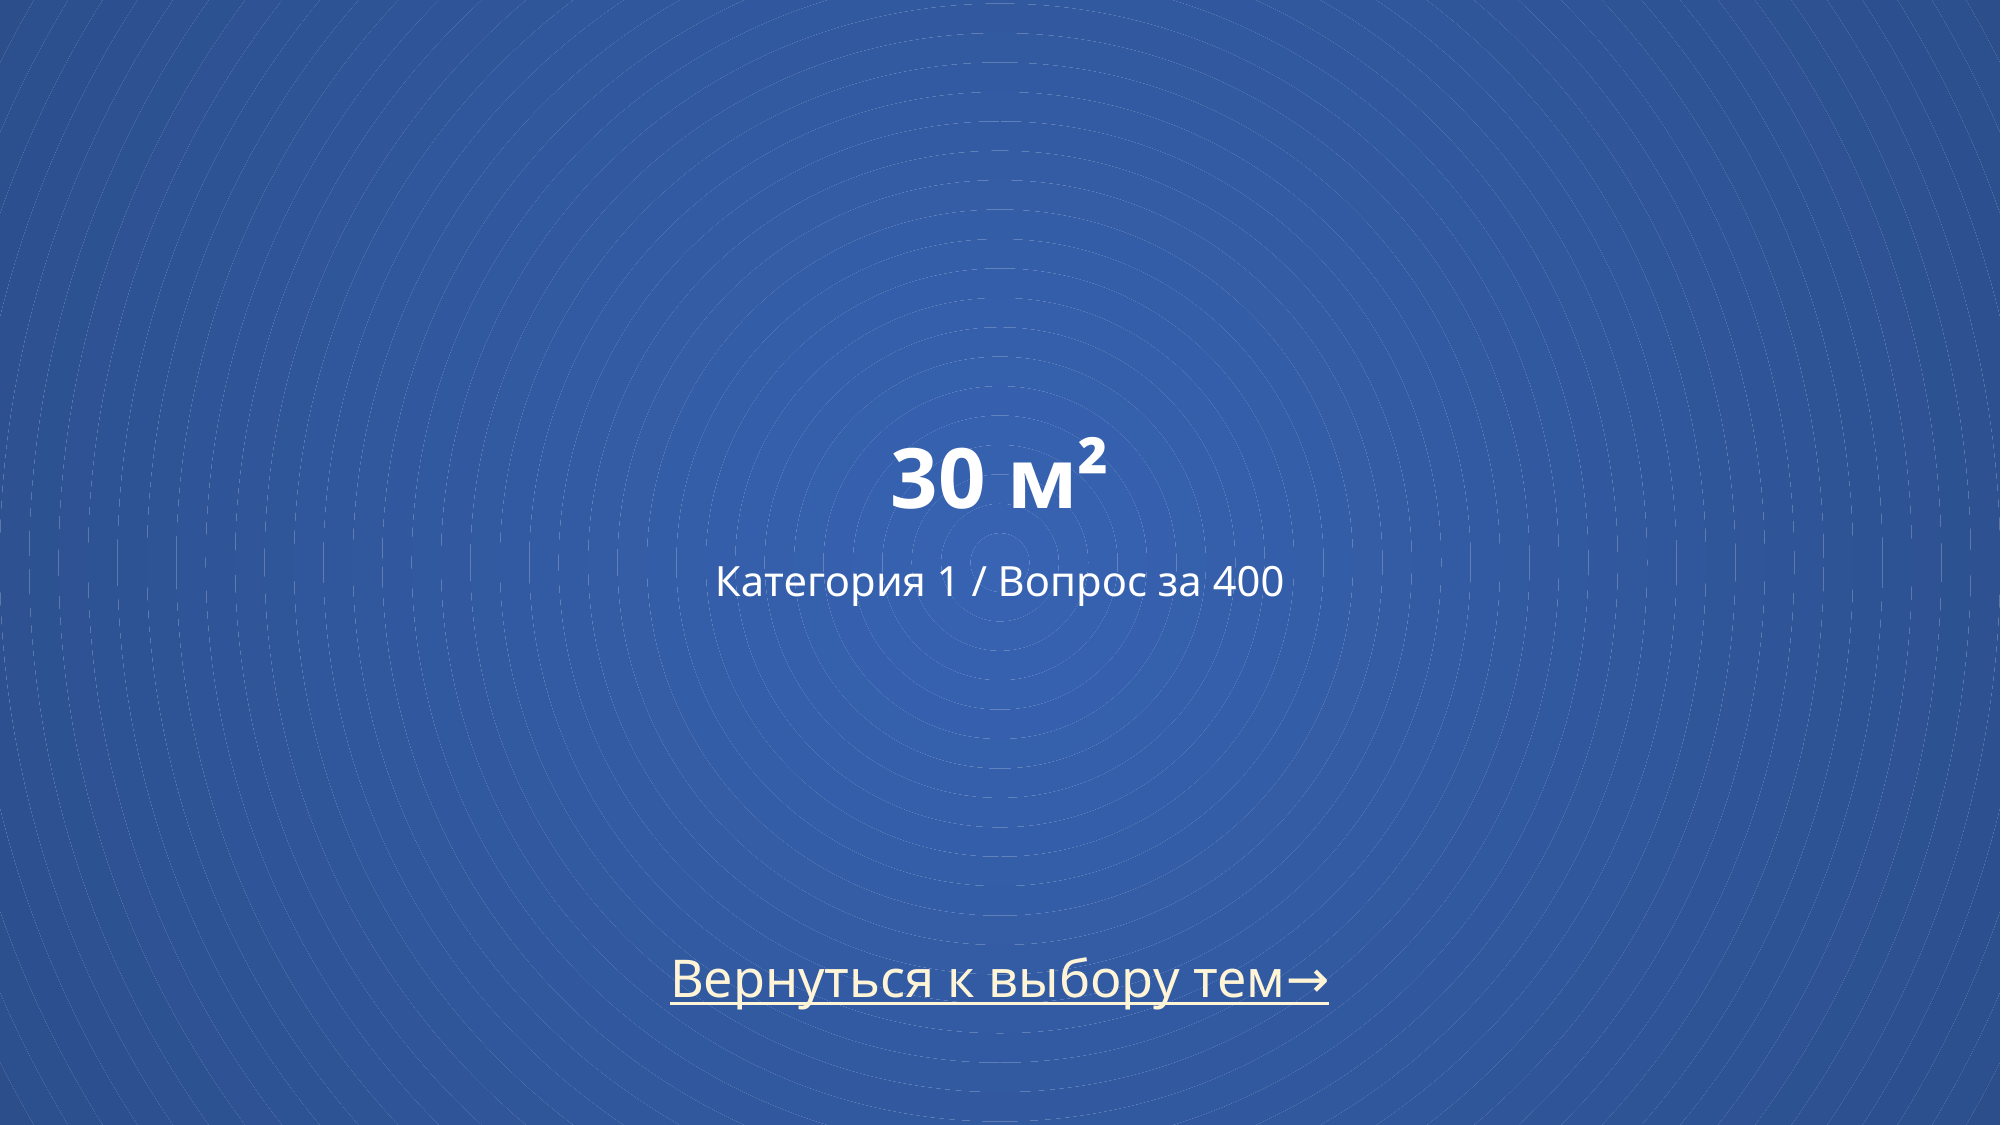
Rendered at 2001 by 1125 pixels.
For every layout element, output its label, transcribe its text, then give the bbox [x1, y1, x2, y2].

title 30 м² Категория 1 / Вопрос за 400 [117, 396, 1883, 646]
text_box Вернуться к выбору тем→ [655, 938, 1345, 1024]
